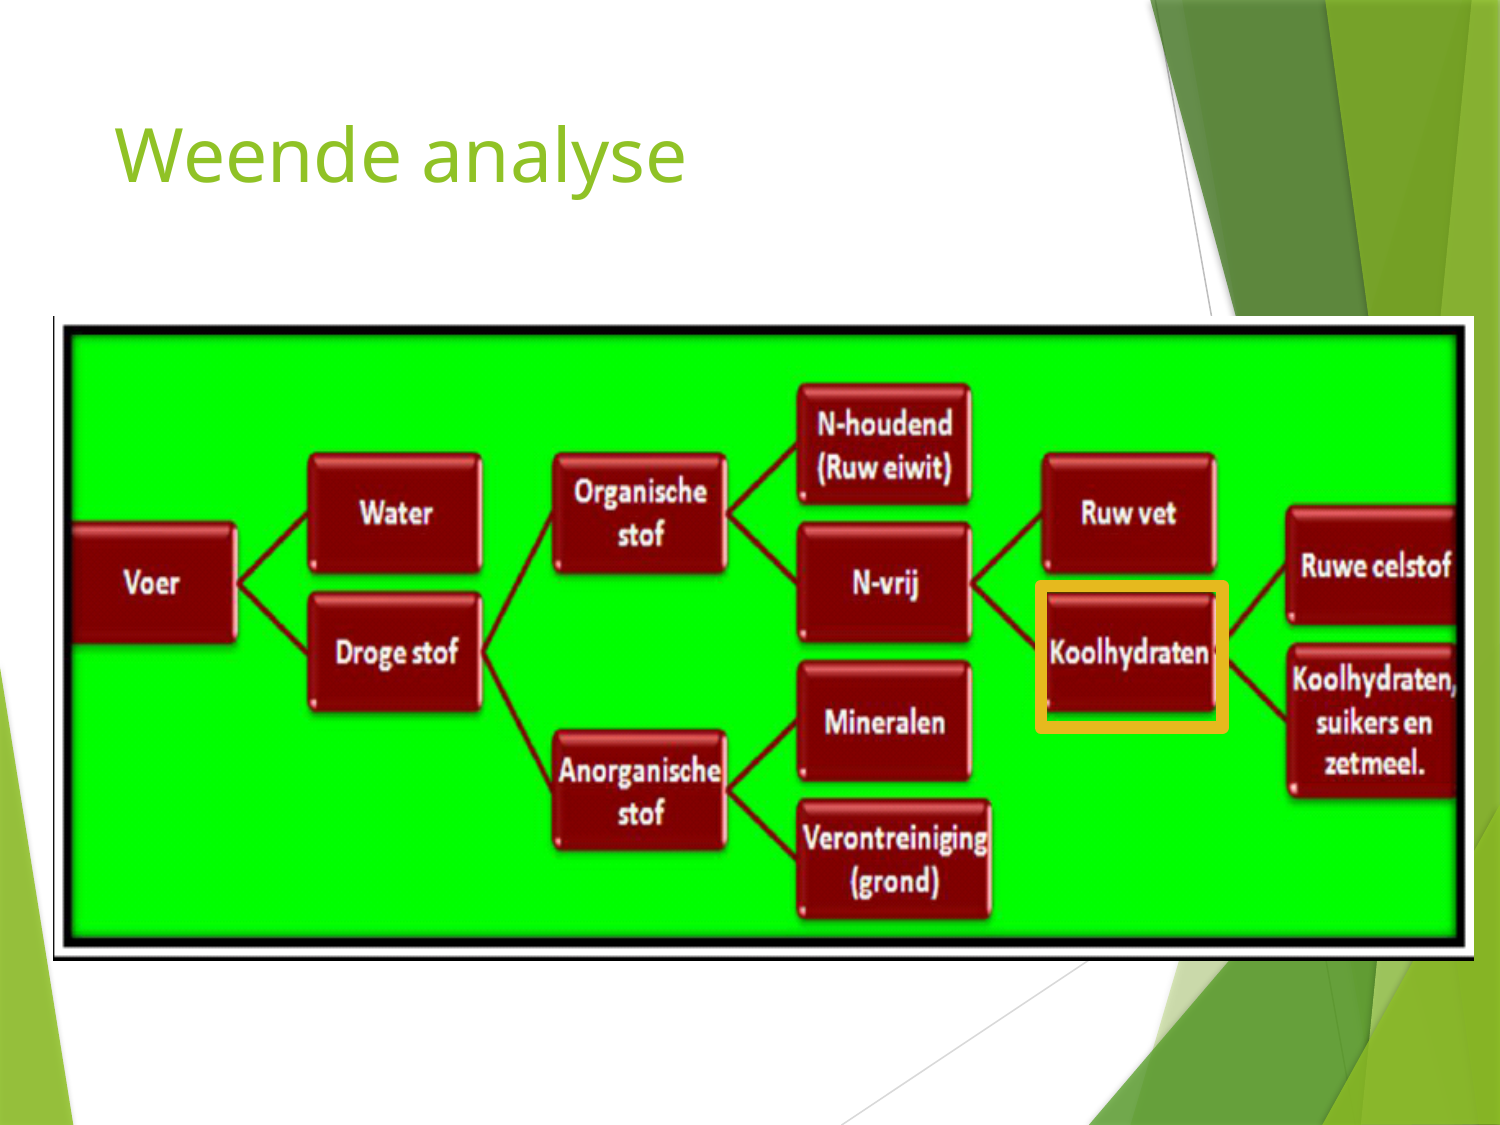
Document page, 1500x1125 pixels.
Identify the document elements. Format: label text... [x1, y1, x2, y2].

picture [52, 316, 1475, 962]
title Weende analyse [99, 99, 1142, 315]
